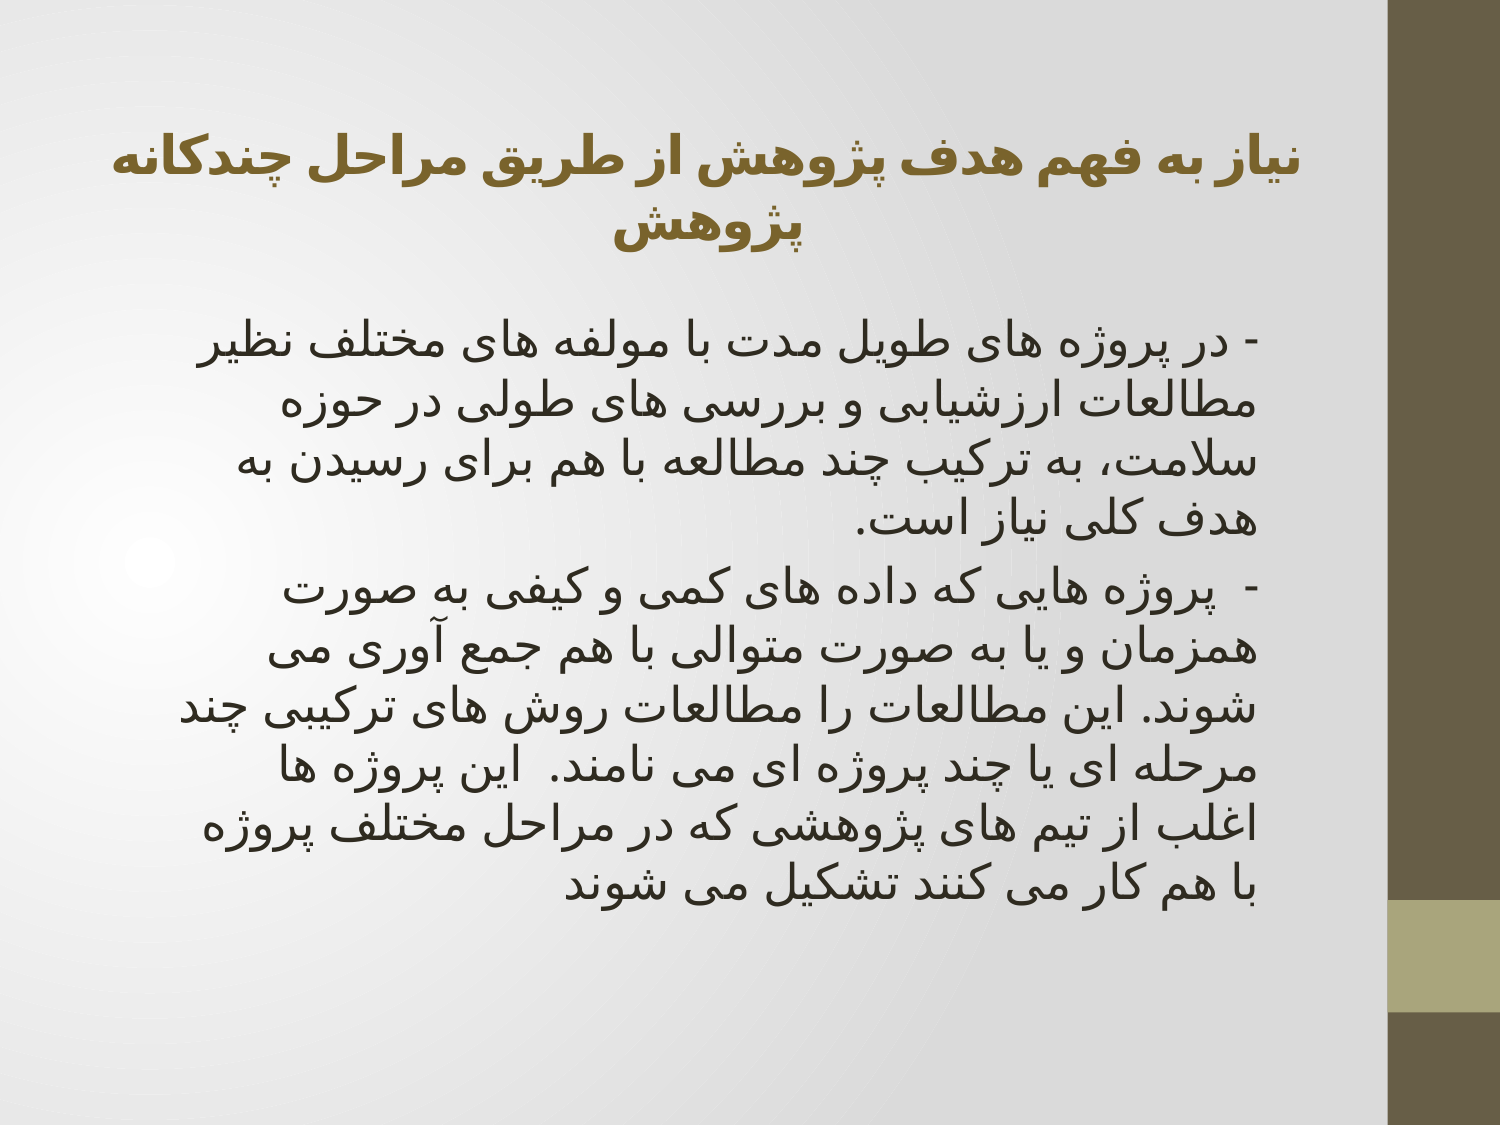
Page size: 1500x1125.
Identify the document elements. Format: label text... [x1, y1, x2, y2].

title نیاز به فهم هدف پژوهش از طریق مراحل چندکانه پژوهش [29, 112, 1388, 325]
subtitle - در پروژه های طویل مدت با مولفه های مختلف نظیر مطالعات ارزشیابی و بررسی های طولی در حوزه سلامت، به ترکیب چند مطالعه با هم برای رسیدن به هدف کلی نیاز است. - پروژه هایی که داده های کمی و کیفی به صورت همزمان و یا به صورت متوالی با هم جمع آوری می شوند. این مطالعات را مطالعات روش های ترکیبی چند مرحله ای یا چند پروژه ای می نامند. این پروژه ها اغلب از تیم های پژوهشی که در مراحل مختلف پروژه با هم کار می کنند تشکیل می شوند [159, 299, 1275, 925]
